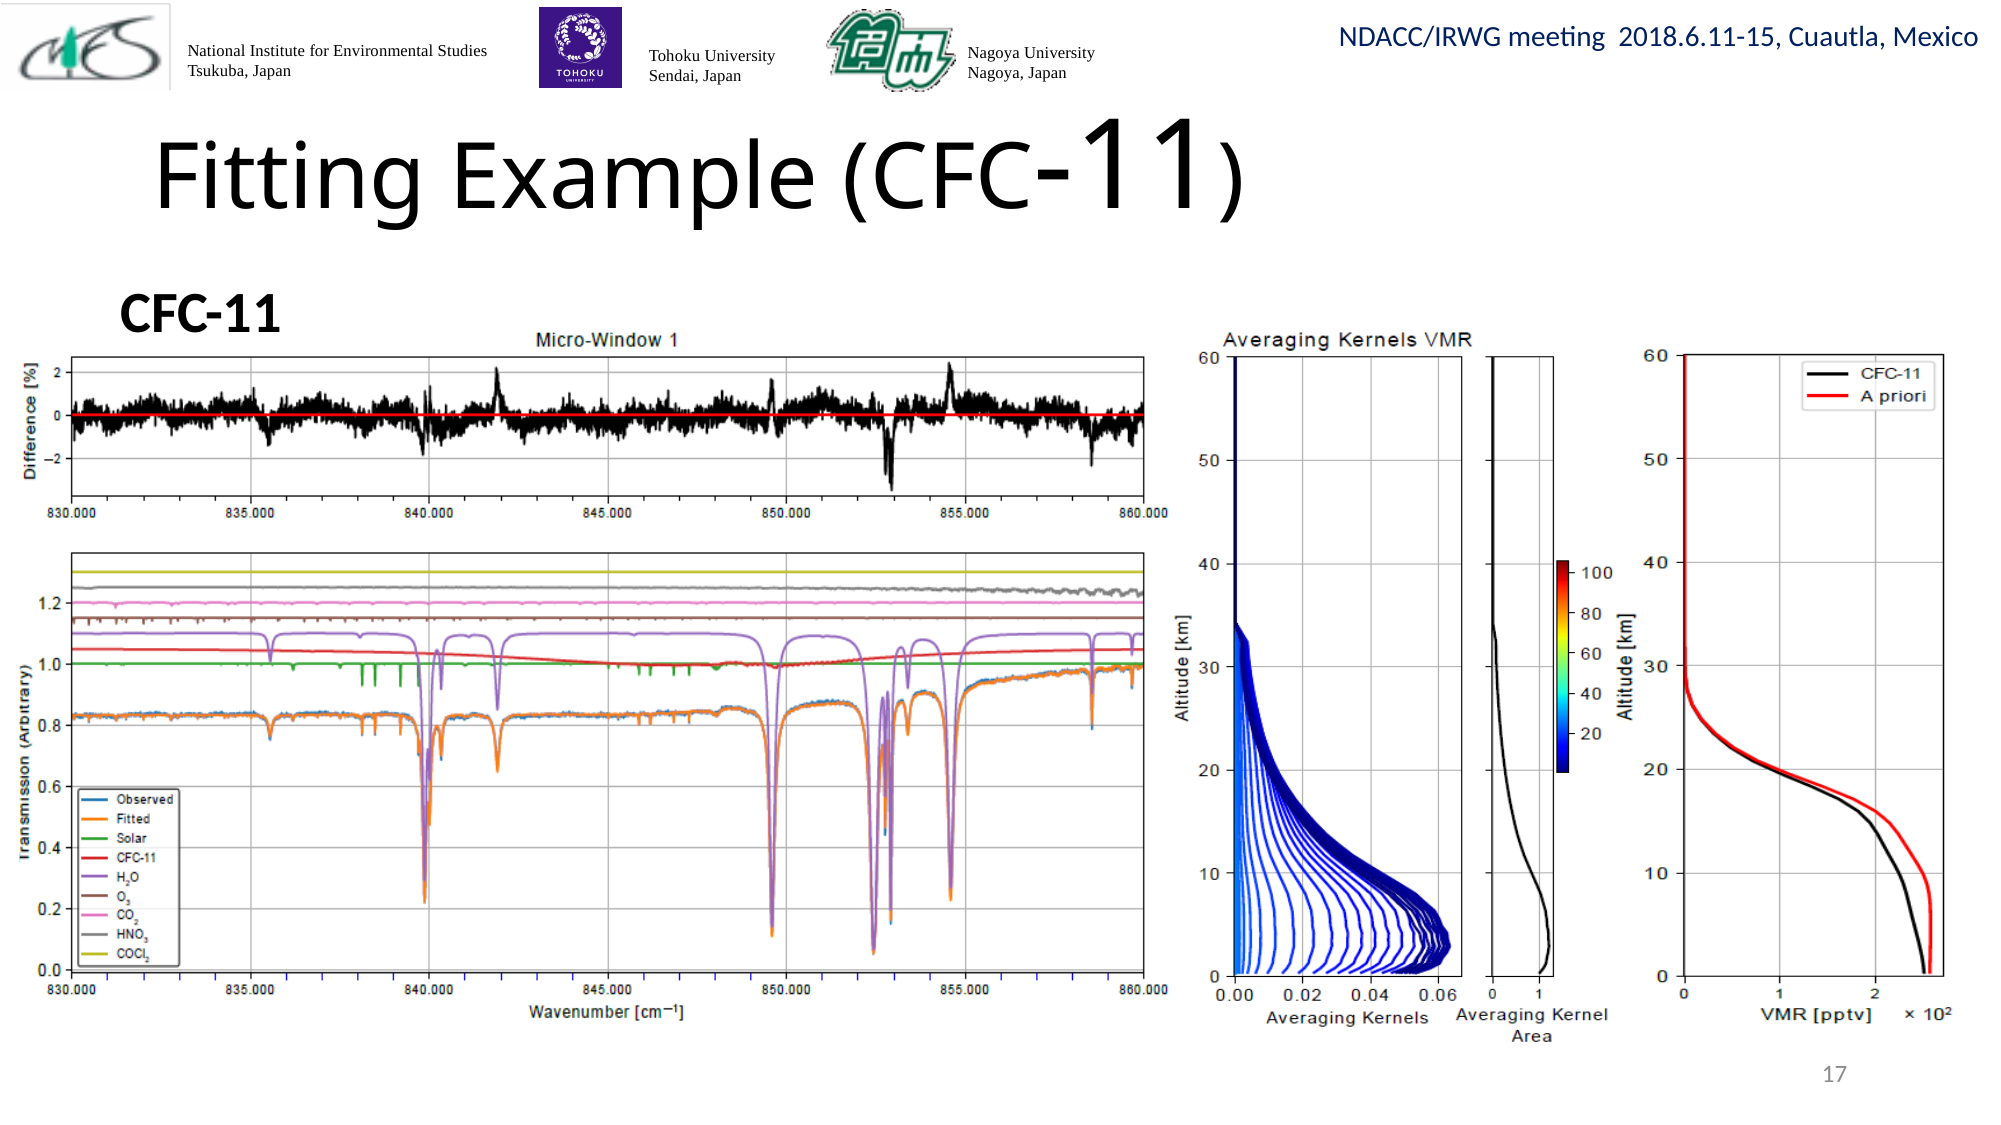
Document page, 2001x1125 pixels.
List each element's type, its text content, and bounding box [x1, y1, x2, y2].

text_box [1172, 326, 1957, 1043]
text_box CFC-11 [105, 267, 297, 326]
slide_number 17 [1412, 1043, 1863, 1103]
picture [19, 326, 1172, 1024]
title Fitting Example (CFC-11) [137, 59, 1863, 278]
picture [539, 7, 622, 59]
picture [1, 2, 174, 90]
picture [826, 9, 956, 59]
